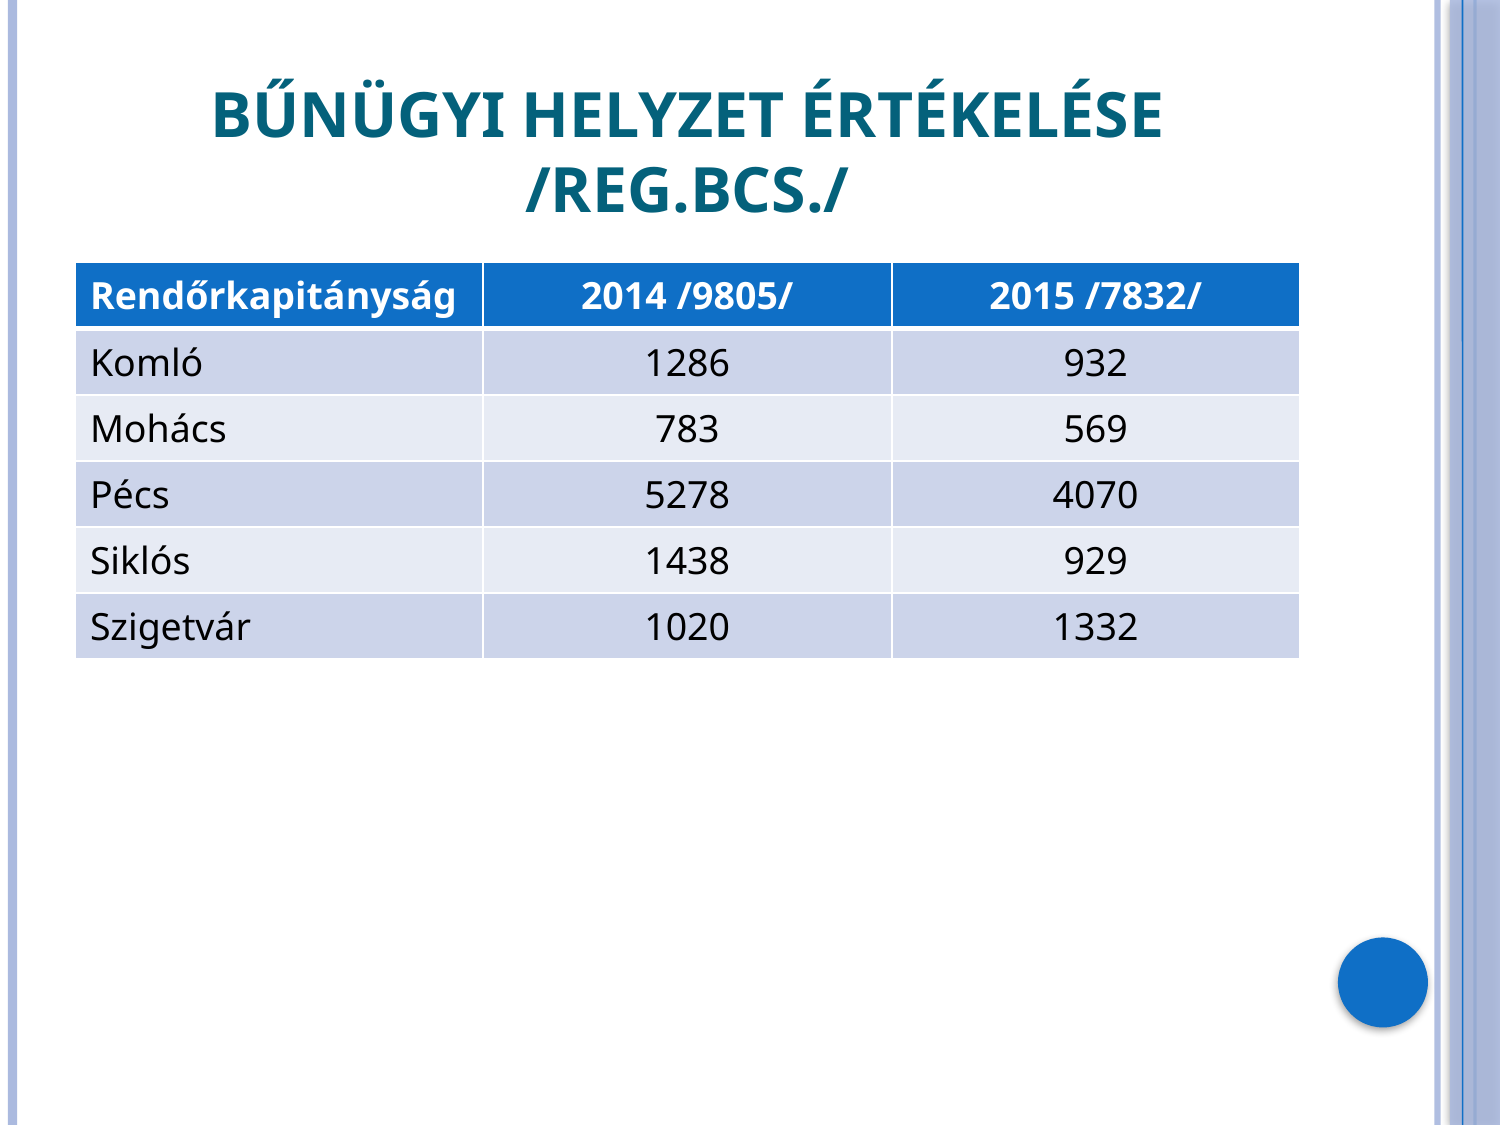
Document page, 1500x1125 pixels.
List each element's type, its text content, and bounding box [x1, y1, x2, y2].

table_cell 929 [893, 528, 1299, 592]
table_cell 1020 [484, 594, 891, 658]
table_cell Siklós [76, 528, 482, 592]
table_cell 5278 [484, 462, 891, 526]
table_header 2014 /9805/ [484, 263, 891, 326]
table_cell 932 [893, 331, 1299, 394]
table_cell 569 [893, 396, 1299, 460]
table_header 2015 /7832/ [893, 263, 1299, 326]
table_cell 4070 [893, 462, 1299, 526]
table_header Rendőrkapitányság [76, 263, 482, 326]
table_cell Szigetvár [76, 594, 482, 658]
table_cell 1332 [893, 594, 1299, 658]
table_cell 1438 [484, 528, 891, 592]
title Bűnügyi helyzet értékelése /reg.bcs./ [75, 45, 1300, 233]
table_cell Pécs [76, 462, 482, 526]
table_cell Komló [76, 331, 482, 394]
table_cell 1286 [484, 331, 891, 394]
table_cell Mohács [76, 396, 482, 460]
table_cell 783 [484, 396, 891, 460]
